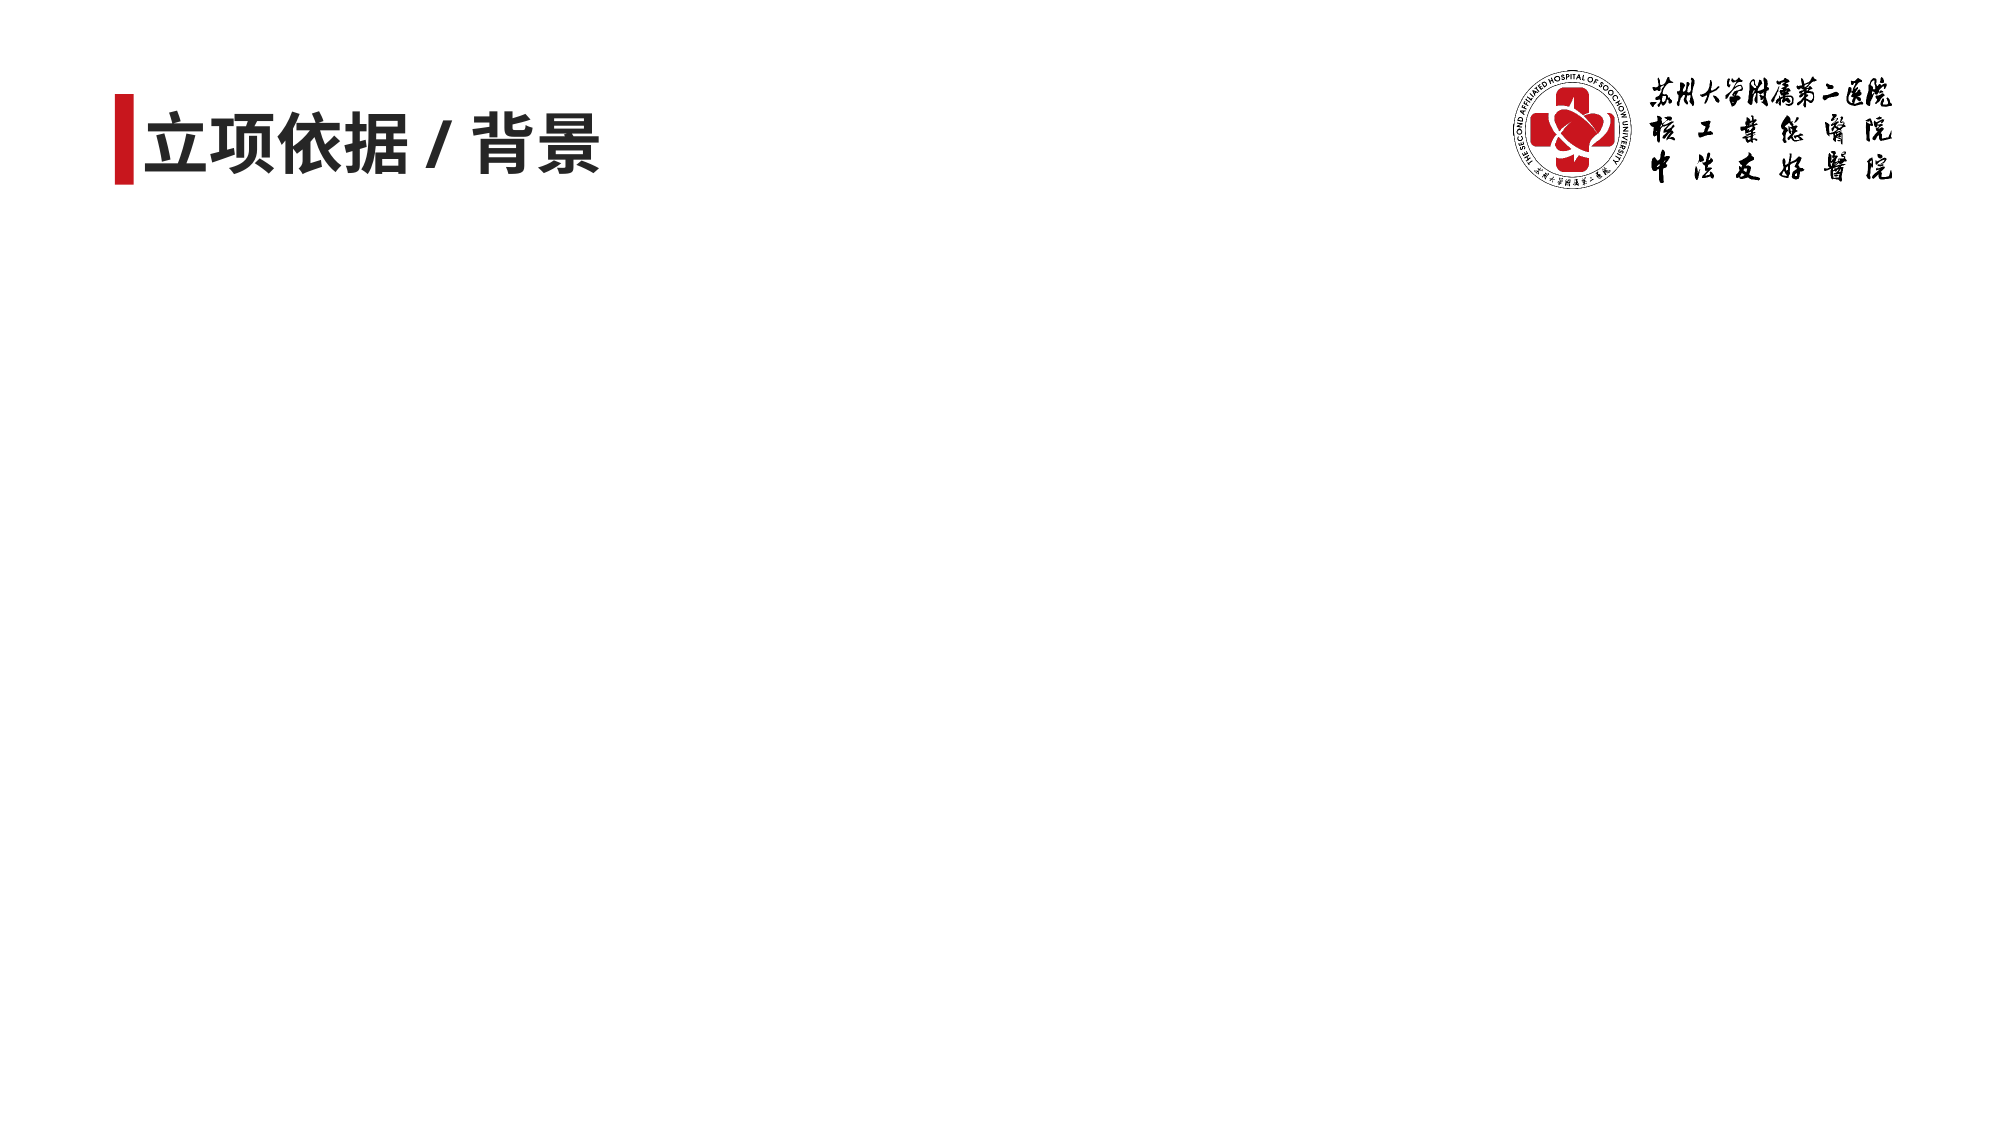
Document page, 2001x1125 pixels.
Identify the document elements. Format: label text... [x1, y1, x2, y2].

picture [1513, 70, 1892, 189]
text_box [114, 93, 135, 186]
text_box 立项依据/背景 [128, 94, 618, 190]
